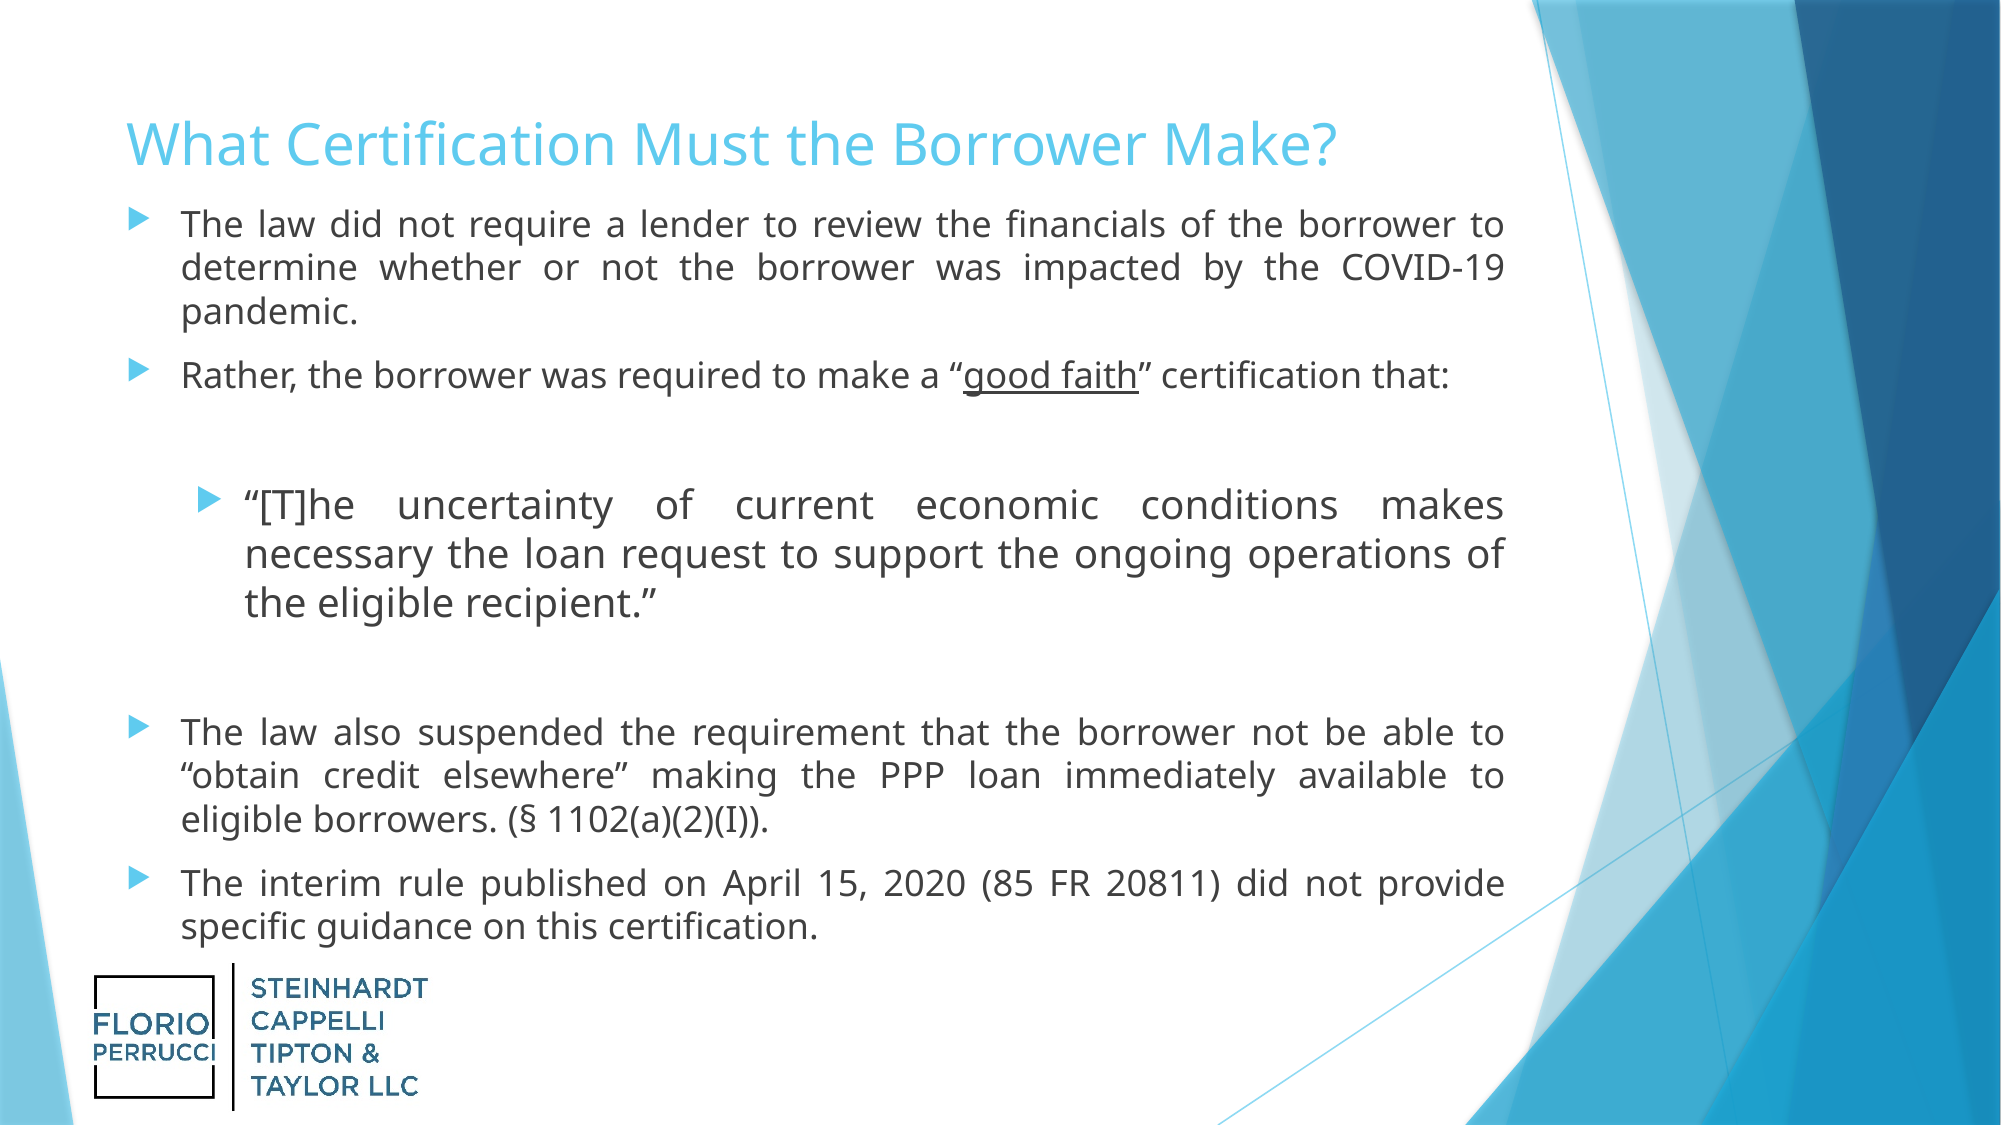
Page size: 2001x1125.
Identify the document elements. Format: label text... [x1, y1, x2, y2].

title What Certification Must the Borrower Make? [111, 99, 1522, 193]
list The law did not require a lender to review the financials of the borrower to determine whether or not the borrower was impacted by the COVID-19 pandemic. Rather, the borrower was required to make a “good faith” certification that: “[T]he uncertainty of current economic conditions makes necessary the loan request to support the ongoing operations of the eligible recipient.” The law also suspended the requirement that the borrower not be able to “obtain credit elsewhere” making the PPP loan immediately available to eligible borrowers. (§ 1102(a)(2)(I)). The interim rule published on April 15, 2020 (85 FR 20811) did not provide specific guidance on this certification. [111, 193, 1522, 963]
picture [87, 961, 505, 1114]
